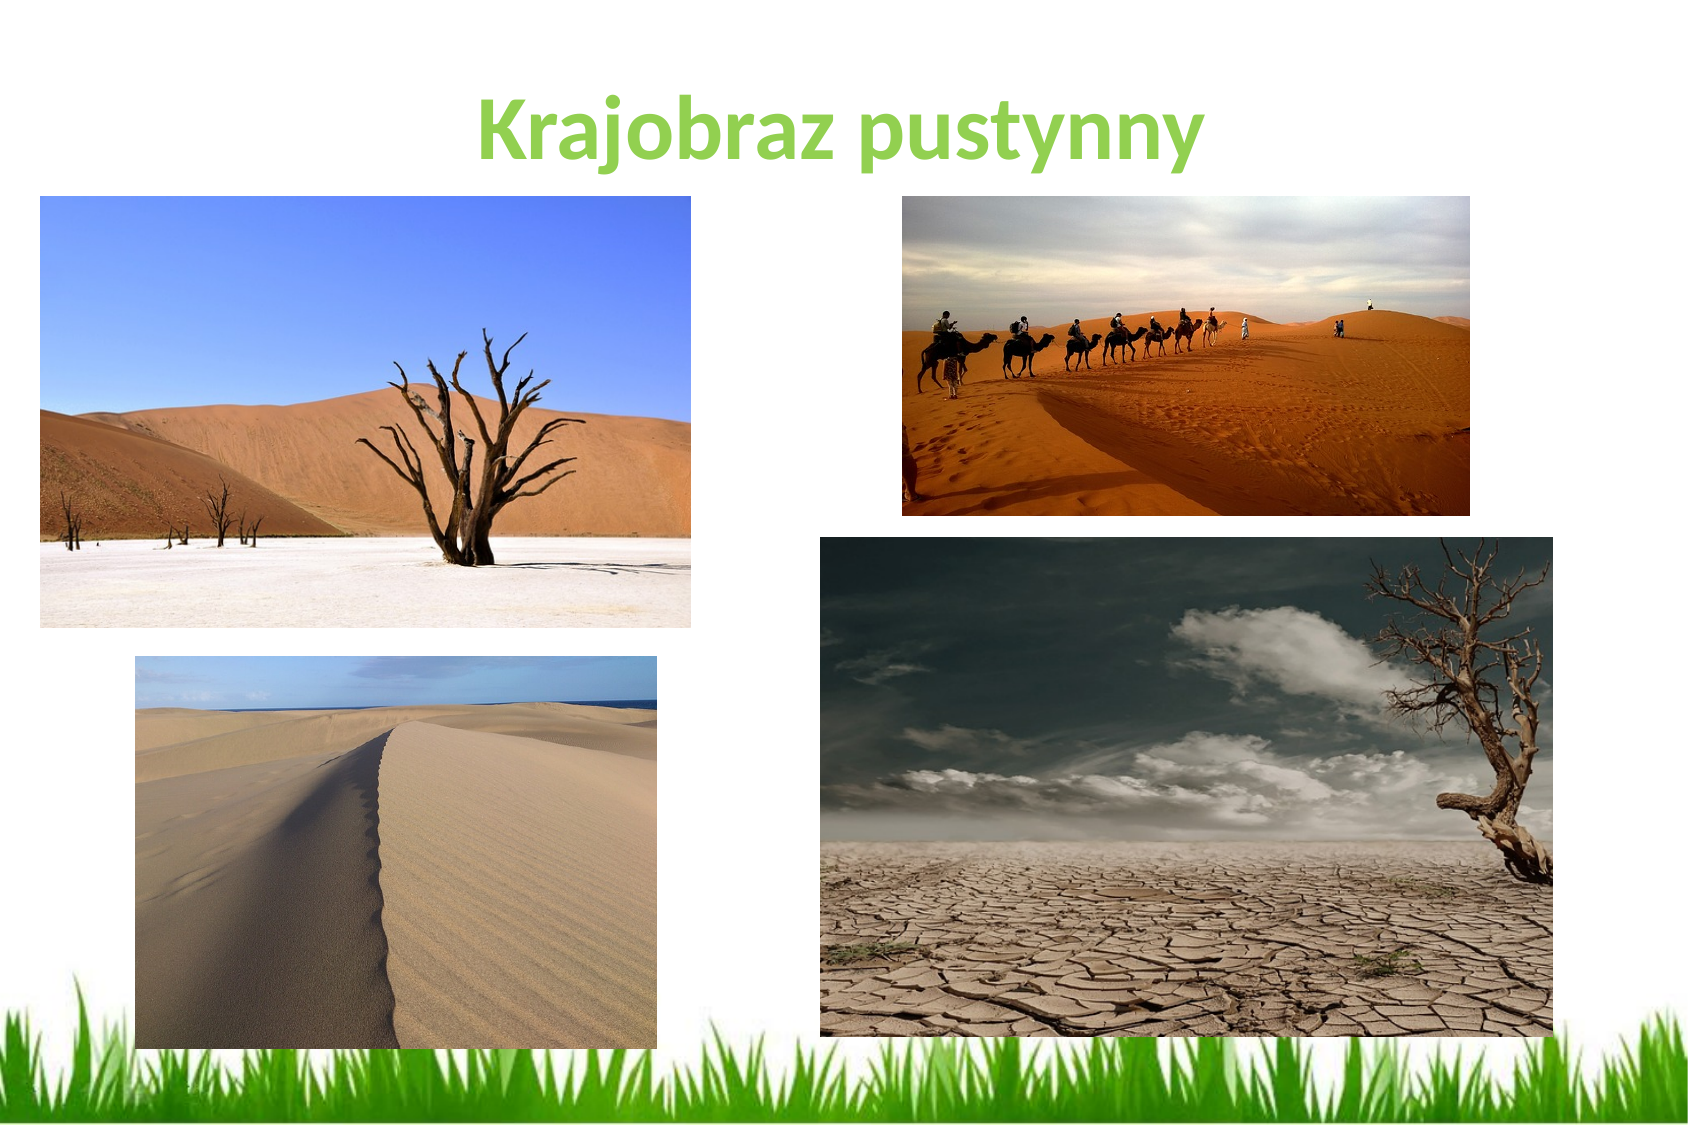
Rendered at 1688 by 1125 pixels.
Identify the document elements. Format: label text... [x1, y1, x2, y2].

title Krajobraz pustynny [135, 2, 1570, 244]
picture [0, 0, 1688, 1125]
